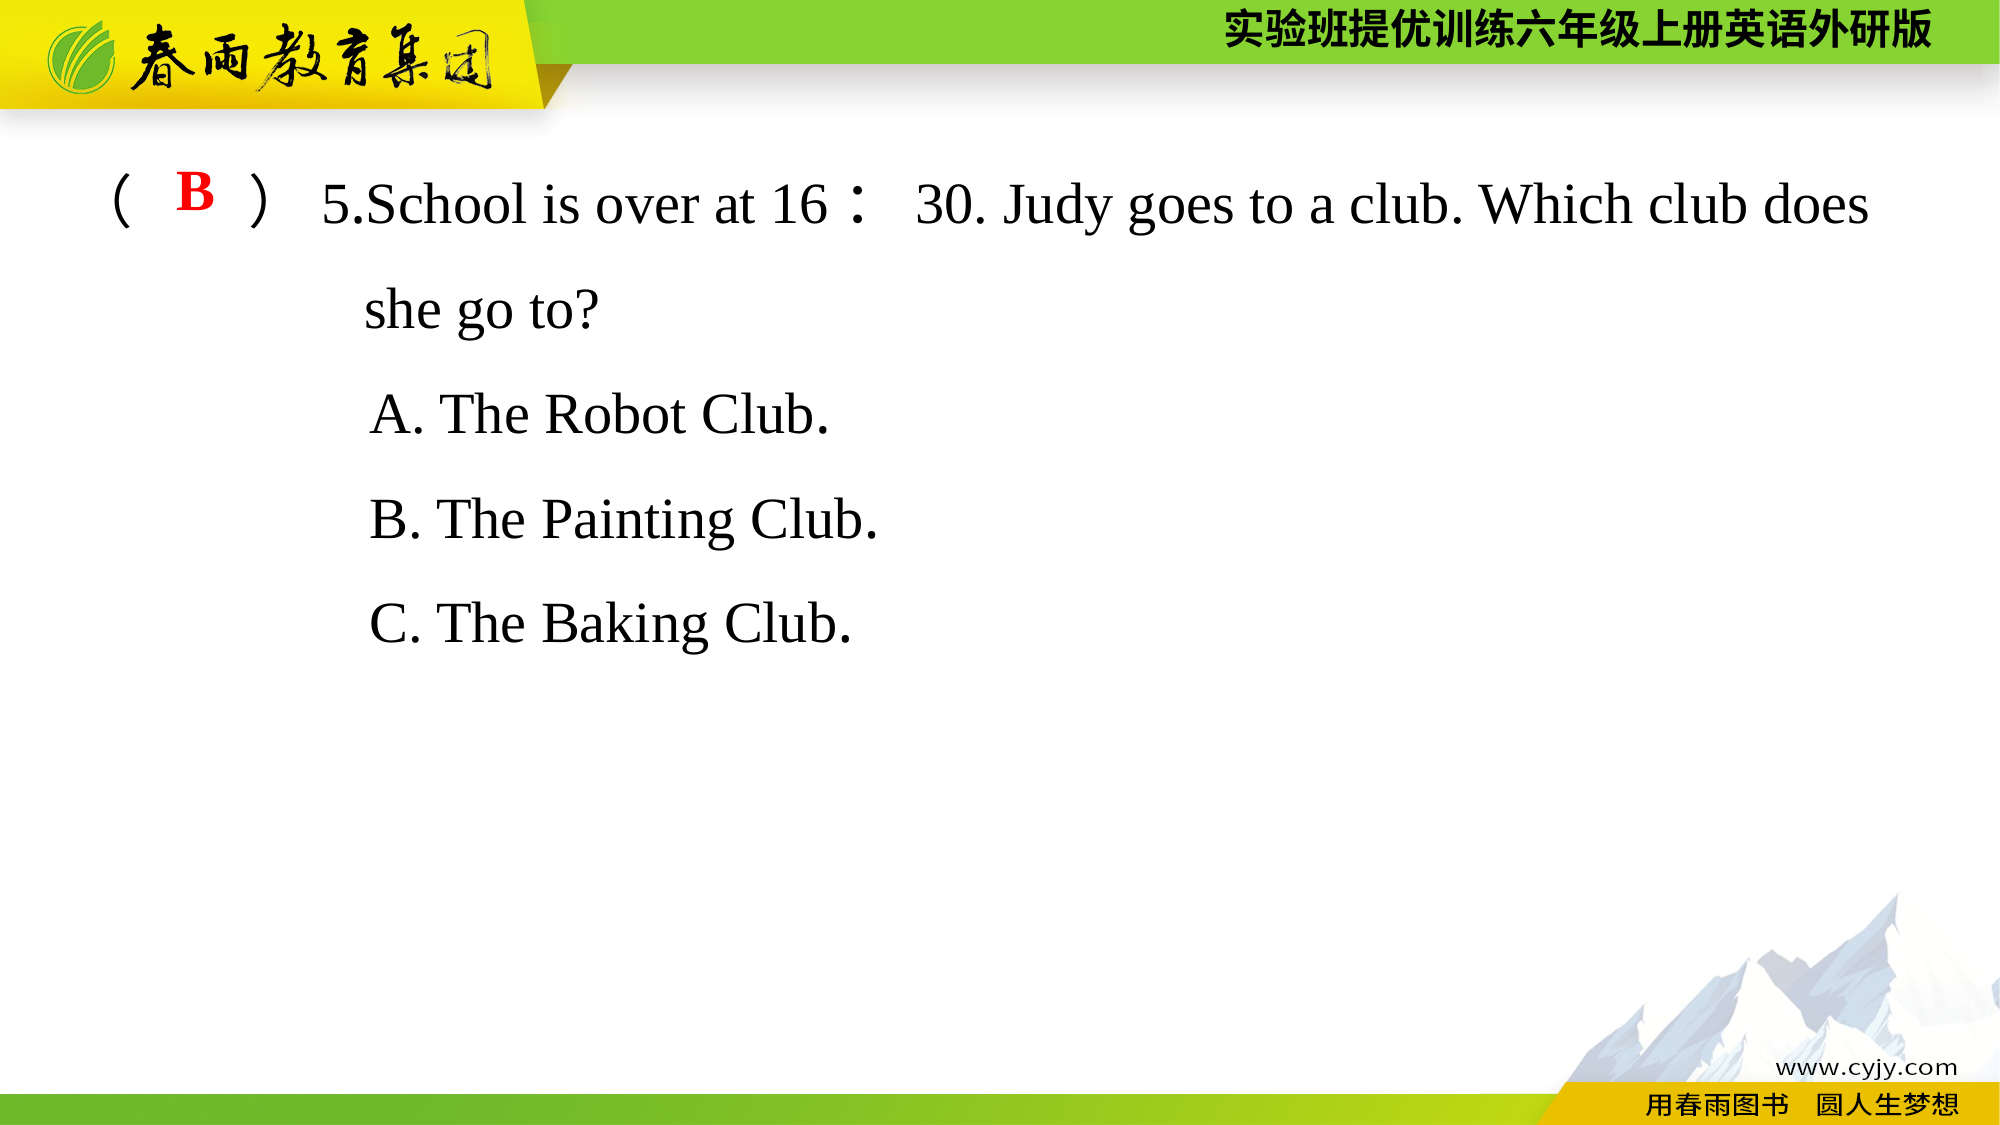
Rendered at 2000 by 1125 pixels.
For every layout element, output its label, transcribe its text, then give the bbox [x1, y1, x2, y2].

text_box B [161, 144, 231, 230]
picture [0, 0, 2000, 1125]
list （ ）5.School is over at 16：30. Judy goes to a club. Which club does she go to? A. The Robot Club. B. The Painting Club. C. The Baking Club. [59, 122, 1944, 655]
